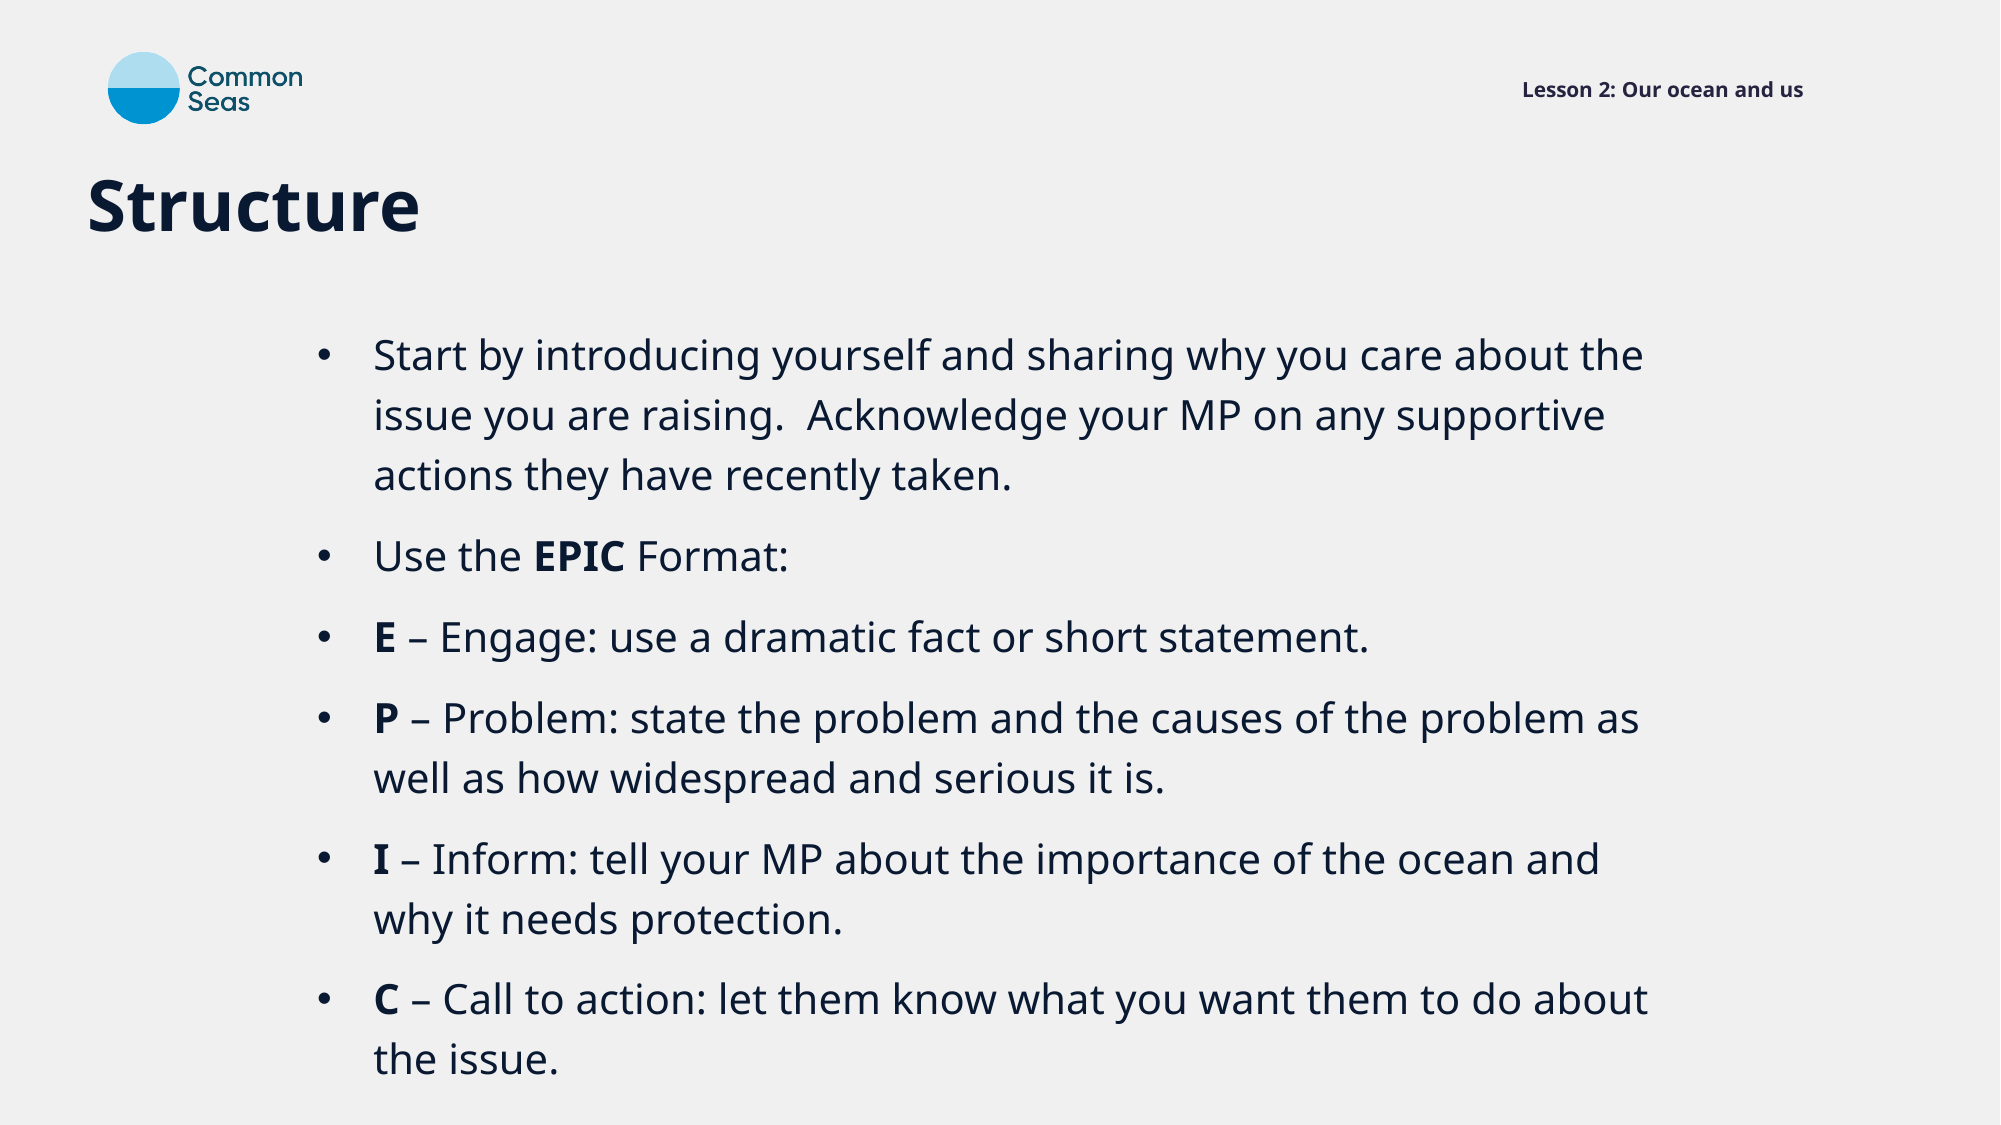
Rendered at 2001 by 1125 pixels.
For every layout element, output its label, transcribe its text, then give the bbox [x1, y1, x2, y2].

title Lesson 2: Our ocean and us [999, 67, 1812, 114]
picture [101, 49, 310, 128]
list Start by introducing yourself and sharing why you care about the issue you are raising. Acknowledge your MP on any supportive actions they have recently taken. Use the EPIC Format: E – Engage: use a dramatic fact or short statement. P – Problem: state the problem and the causes of the problem as well as how widespread and serious it is. I – Inform: tell your MP about the importance of the ocean and why it needs protection. C – Call to action: let them know what you want them to do about the issue. [309, 311, 1686, 687]
list Structure [79, 162, 1239, 345]
